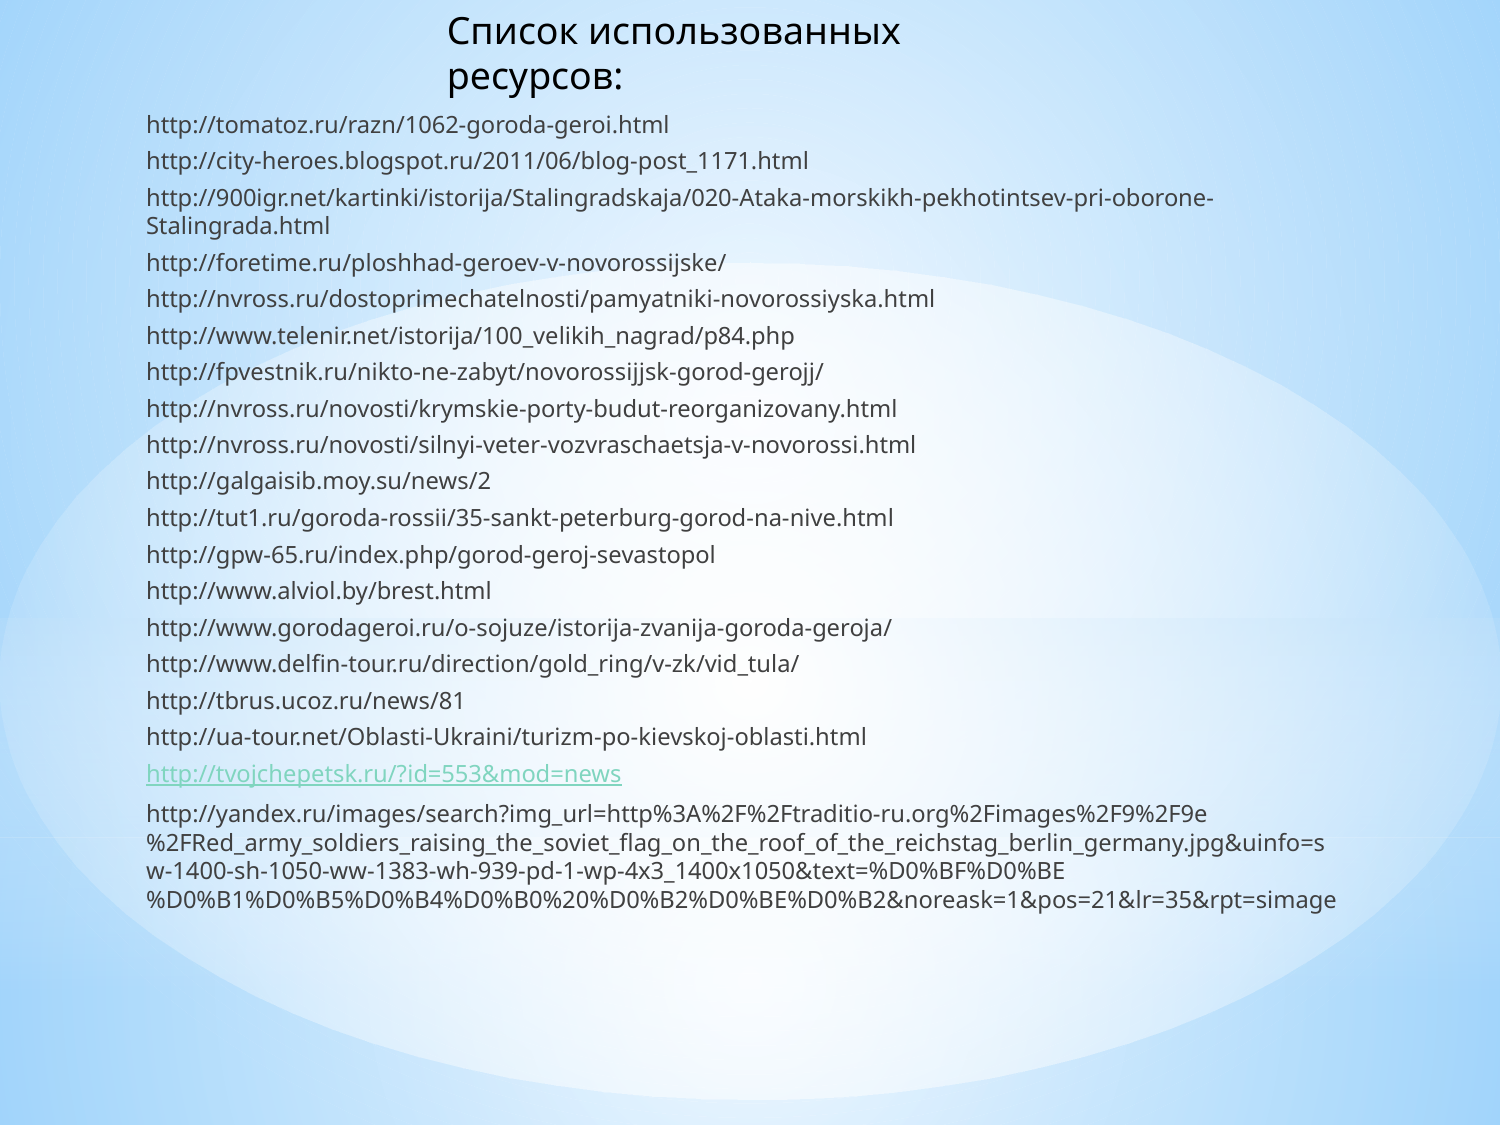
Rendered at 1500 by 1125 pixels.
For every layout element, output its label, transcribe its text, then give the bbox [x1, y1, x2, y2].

list http://tomatoz.ru/razn/1062-goroda-geroi.html http://city-heroes.blogspot.ru/2011/06/blog-post_1171.html http://900igr.net/kartinki/istorija/Stalingradskaja/020-Ataka-morskikh-pekhotintsev-pri-oborone-Stalingrada.html http://foretime.ru/ploshhad-geroev-v-novorossijske/ http://nvross.ru/dostoprimechatelnosti/pamyatniki-novorossiyska.html http://www.telenir.net/istorija/100_velikih_nagrad/p84.php http://fpvestnik.ru/nikto-ne-zabyt/novorossijjsk-gorod-gerojj/ http://nvross.ru/novosti/krymskie-porty-budut-reorganizovany.html http://nvross.ru/novosti/silnyi-veter-vozvraschaetsja-v-novorossi.html http://galgaisib.moy.su/news/2 http://tut1.ru/goroda-rossii/35-sankt-peterburg-gorod-na-nive.html http://gpw-65.ru/index.php/gorod-geroj-sevastopol http://www.alviol.by/brest.html http://www.gorodageroi.ru/o-sojuze/istorija-zvanija-goroda-geroja/ http://www.delfin-tour.ru/direction/gold_ring/v-zk/vid_tula/ http://tbrus.ucoz.ru/news/81 http://ua-tour.net/Oblasti-Ukraini/turizm-po-kievskoj-oblasti.html http://tvojchepetsk.ru/?id=553&mod=news http://yandex.ru/images/search?img_url=http%3A%2F%2Ftraditio-ru.org%2Fimages%2F9%2F9e%2FRed_army_soldiers_raising_the_soviet_flag_on_the_roof_of_the_reichstag_berlin_germany.jpg&uinfo=sw-1400-sh-1050-ww-1383-wh-939-pd-1-wp-4x3_1400x1050&text=%D0%BF%D0%BE%D0%B1%D0%B5%D0%B4%D0%B0%20%D0%B2%D0%BE%D0%B2&noreask=1&pos=21&lr=35&rpt=simage [123, 101, 1360, 965]
text_box Список использованных ресурсов: [432, 0, 1068, 105]
